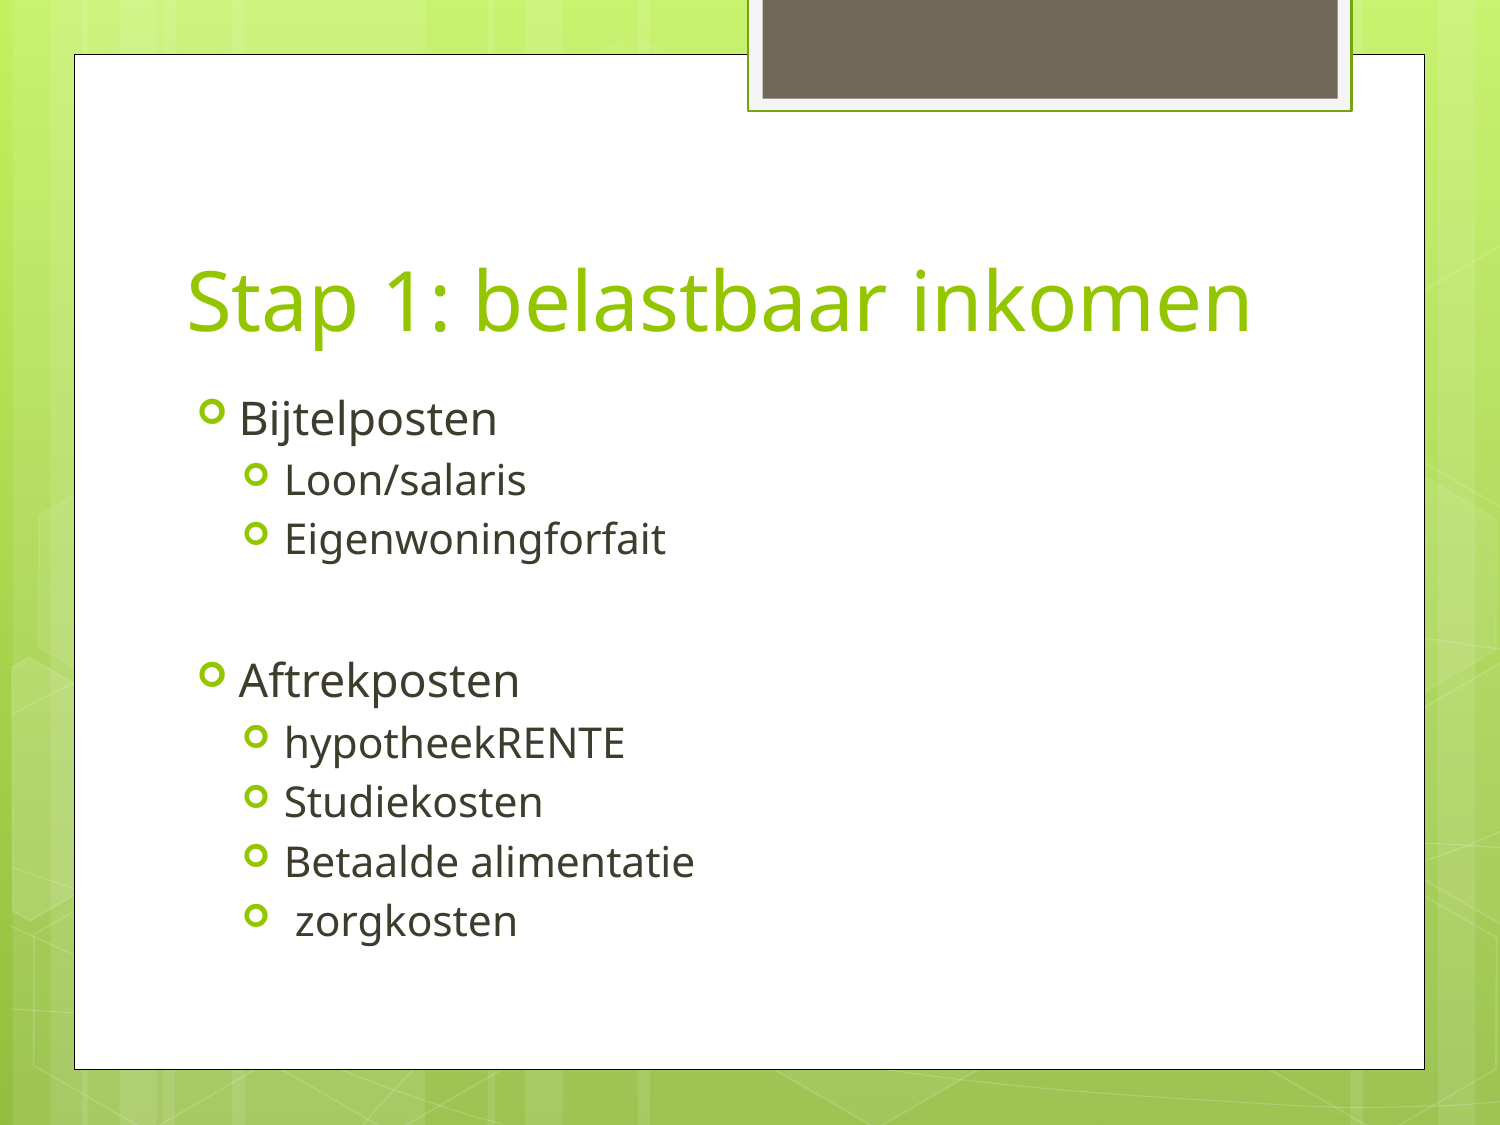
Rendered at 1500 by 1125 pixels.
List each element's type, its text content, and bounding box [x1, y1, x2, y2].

title Stap 1: belastbaar inkomen [171, 168, 1324, 357]
list Bijtelposten Loon/salaris Eigenwoningforfait Aftrekposten hypotheekRENTE Studiekosten Betaalde alimentatie zorgkosten [171, 381, 1283, 957]
